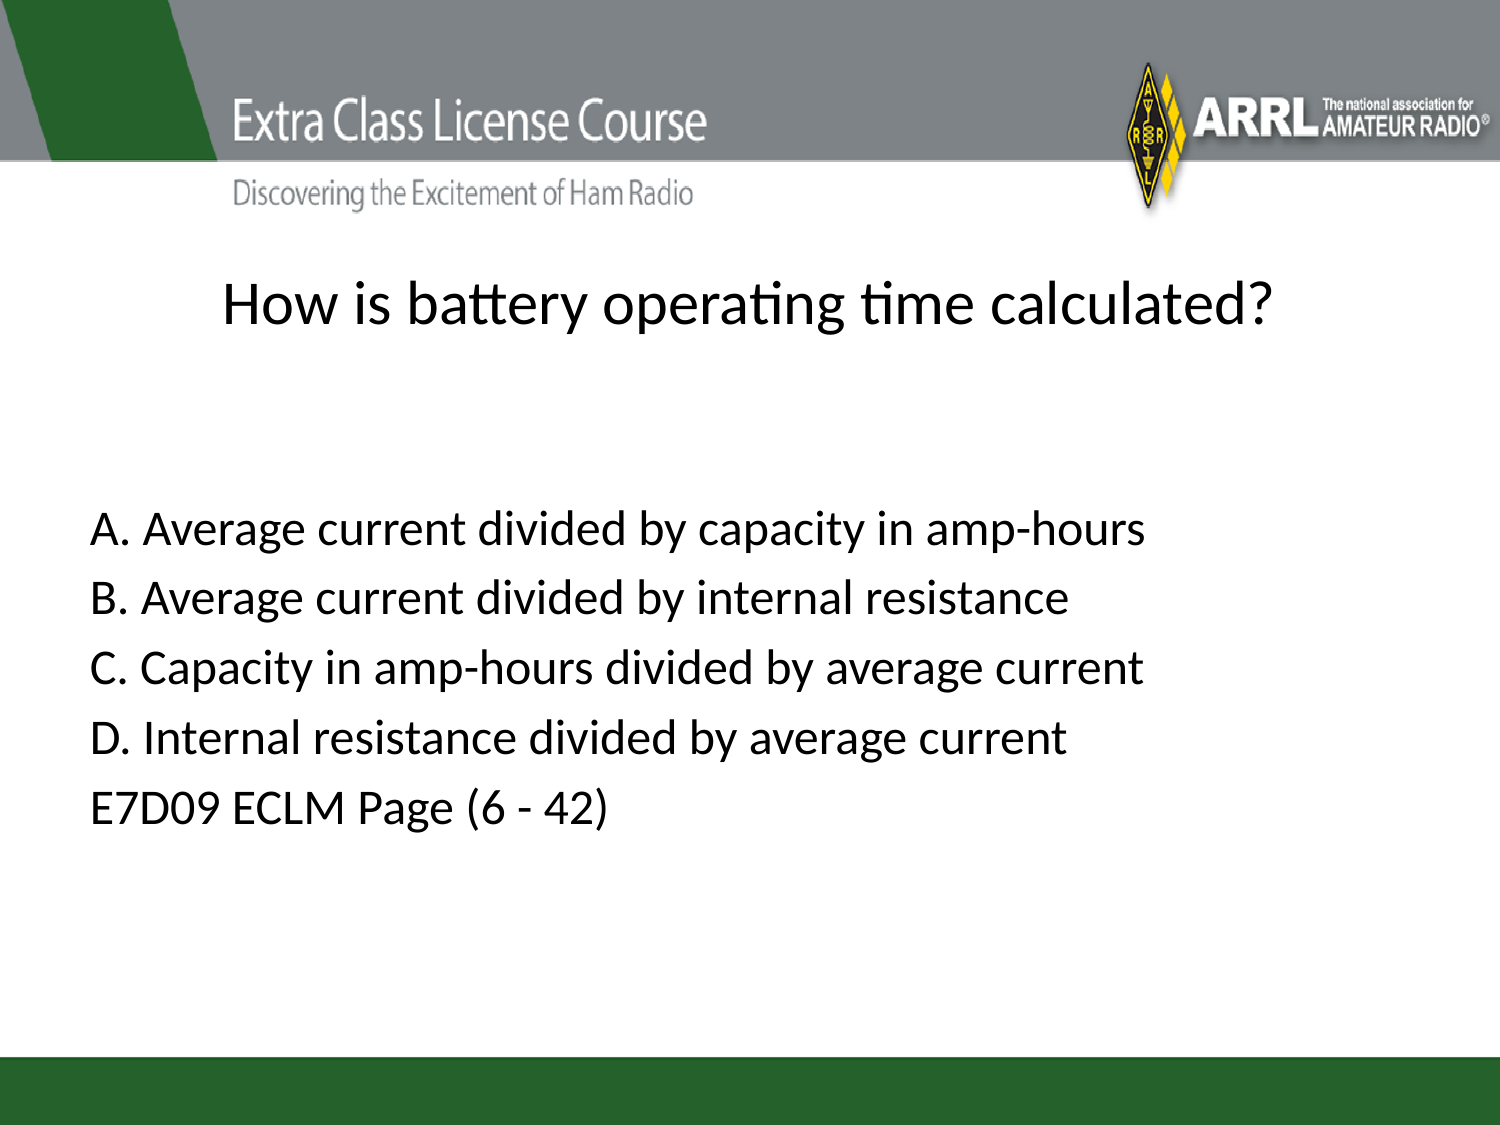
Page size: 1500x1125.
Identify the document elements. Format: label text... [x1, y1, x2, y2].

picture [0, 0, 1500, 1125]
title How is battery operating time calculated? [75, 254, 1425, 435]
list A. Average current divided by capacity in amp-hours B. Average current divided by internal resistance C. Capacity in amp-hours divided by average current D. Internal resistance divided by average current E7D09 ECLM Page (6 - 42) [75, 487, 1425, 1005]
